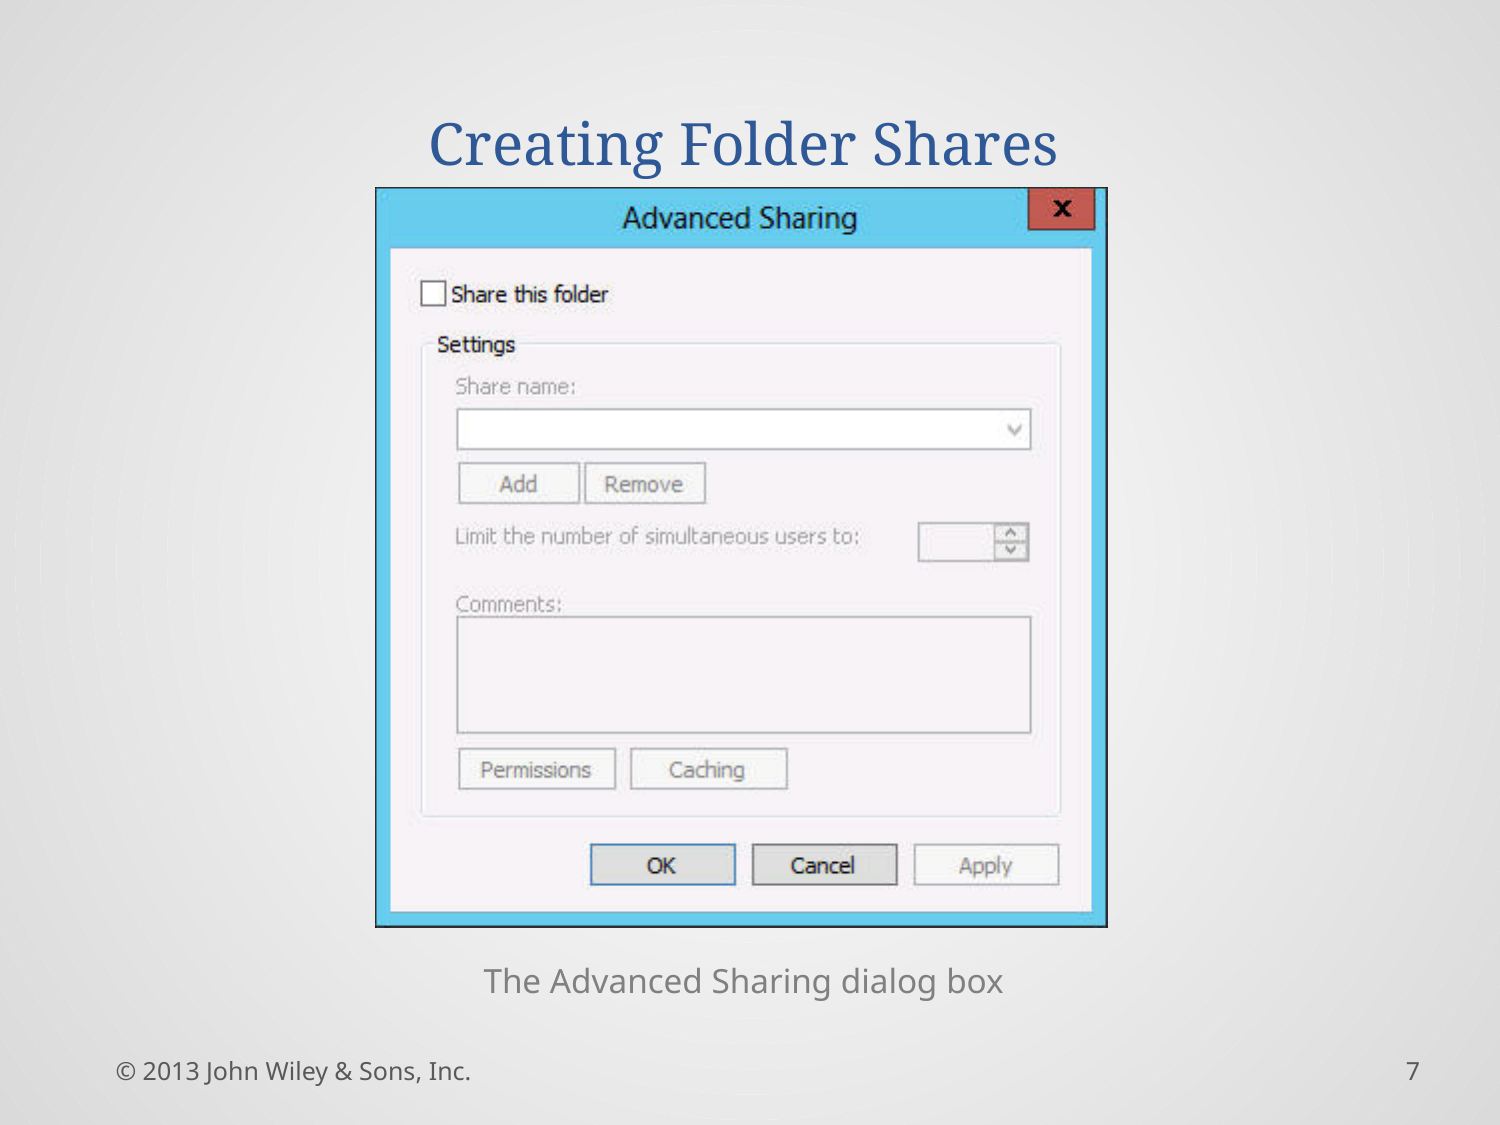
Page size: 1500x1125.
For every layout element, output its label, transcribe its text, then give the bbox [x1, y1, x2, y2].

footer © 2013 John Wiley & Sons, Inc. [108, 1042, 576, 1103]
list The Advanced Sharing dialog box [275, 953, 1213, 1041]
title Creating Folder Shares [275, 37, 1213, 185]
slide_number 7 [1401, 1042, 1494, 1103]
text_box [374, 187, 1108, 980]
